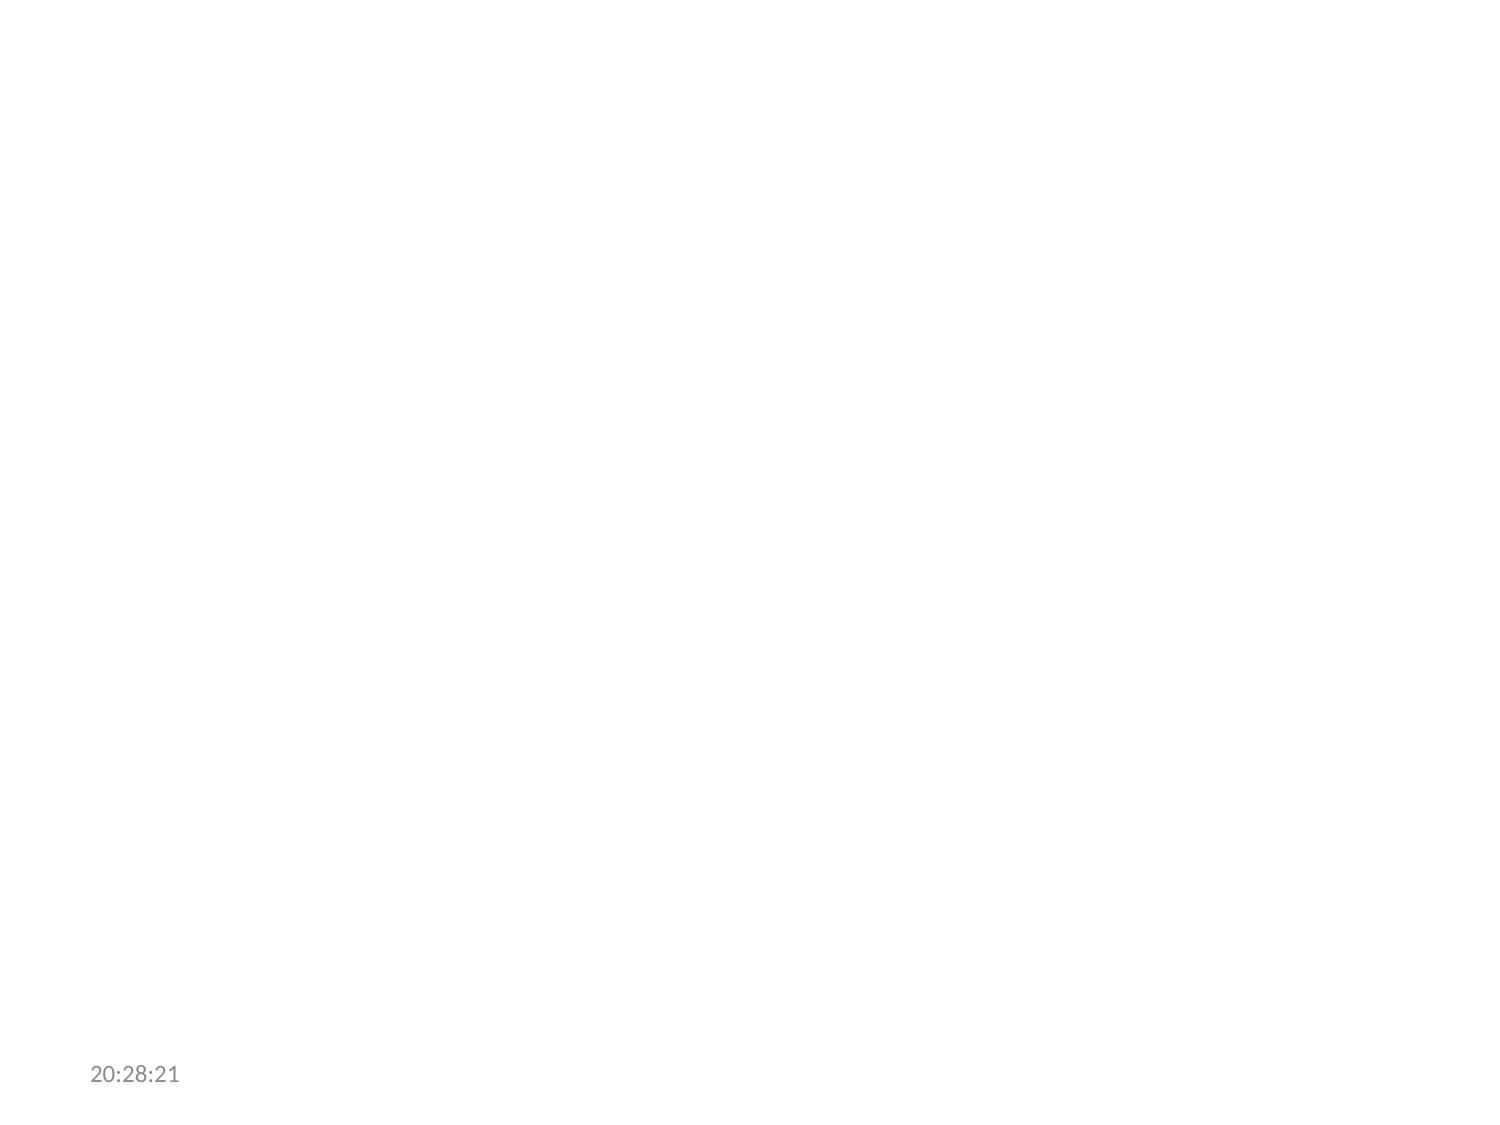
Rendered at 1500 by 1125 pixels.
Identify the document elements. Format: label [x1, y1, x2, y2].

slide_number [75, 1042, 425, 1103]
